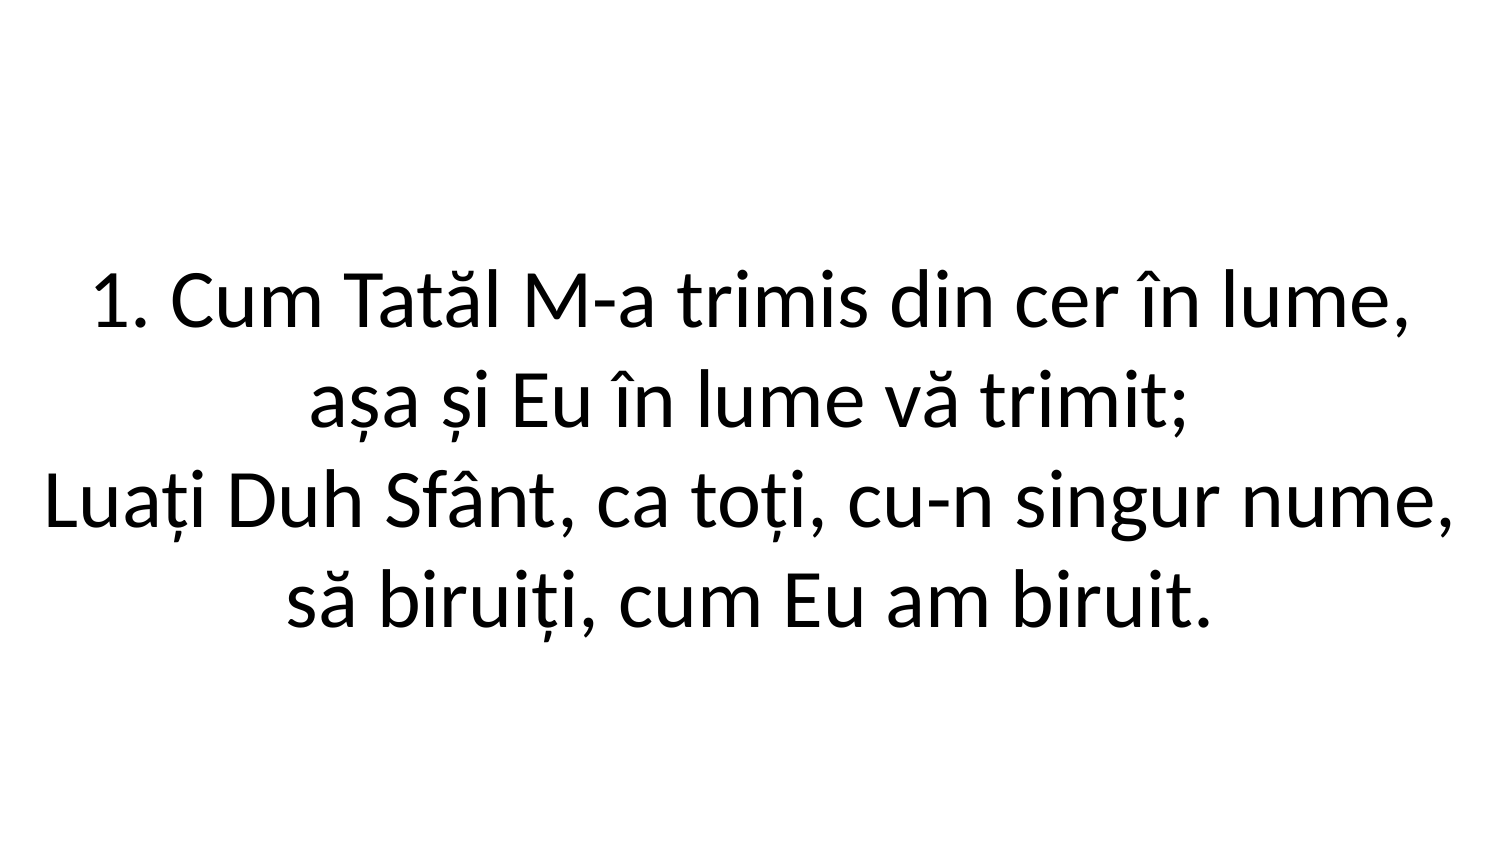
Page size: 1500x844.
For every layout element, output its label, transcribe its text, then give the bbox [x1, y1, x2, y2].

text_box 1. Cum Tatăl M-a trimis din cer în lume, așa și Eu în lume vă trimit; Luați Duh Sfânt, ca toți, cu-n singur nume, să biruiți, cum Eu am biruit. [28, 192, 1472, 652]
